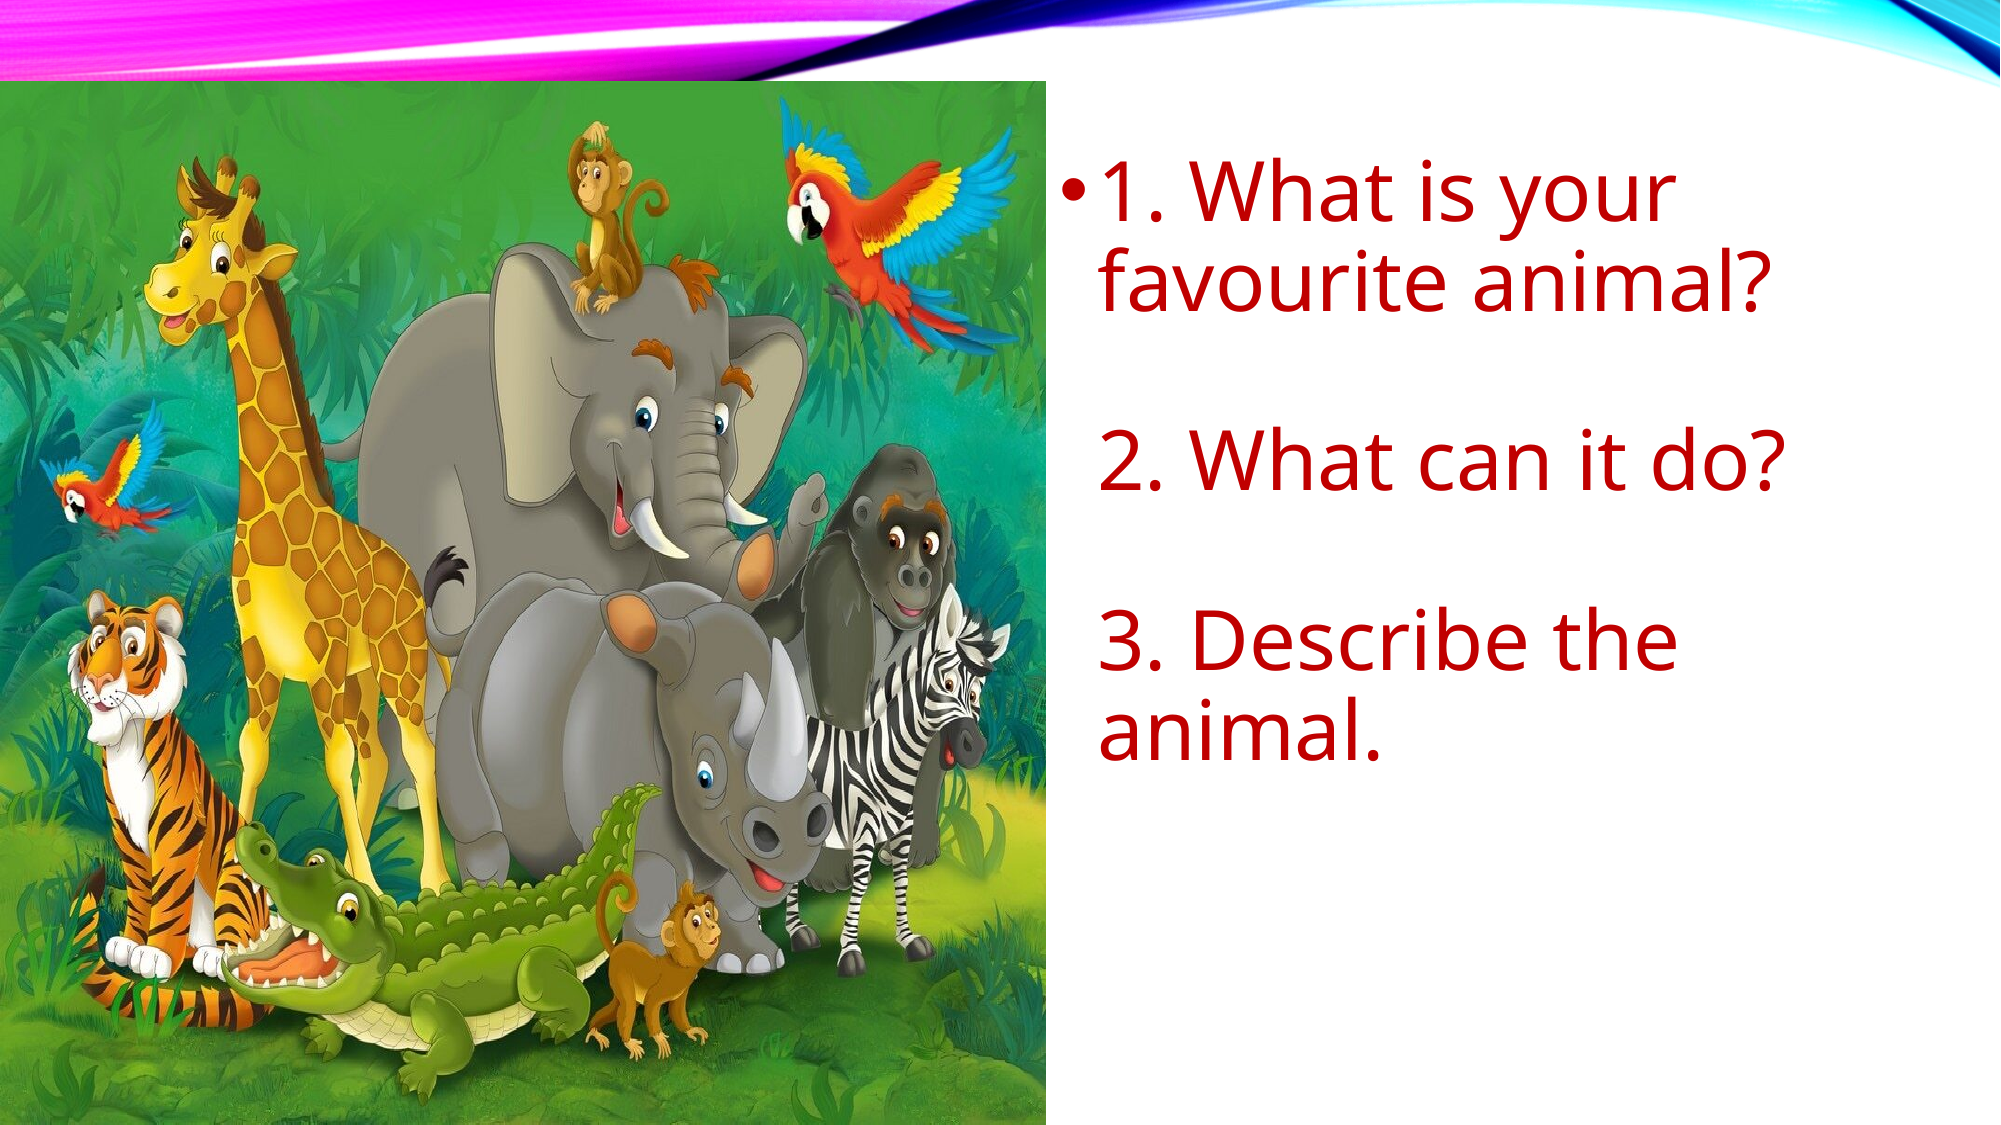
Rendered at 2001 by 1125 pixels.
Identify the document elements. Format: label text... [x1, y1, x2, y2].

picture [1910, 0, 2000, 45]
picture [0, 0, 2000, 1125]
list 1. What is your favourite animal? 2. What can it do? 3. Describe the animal. [1046, 141, 2000, 982]
picture [1890, 0, 2000, 75]
